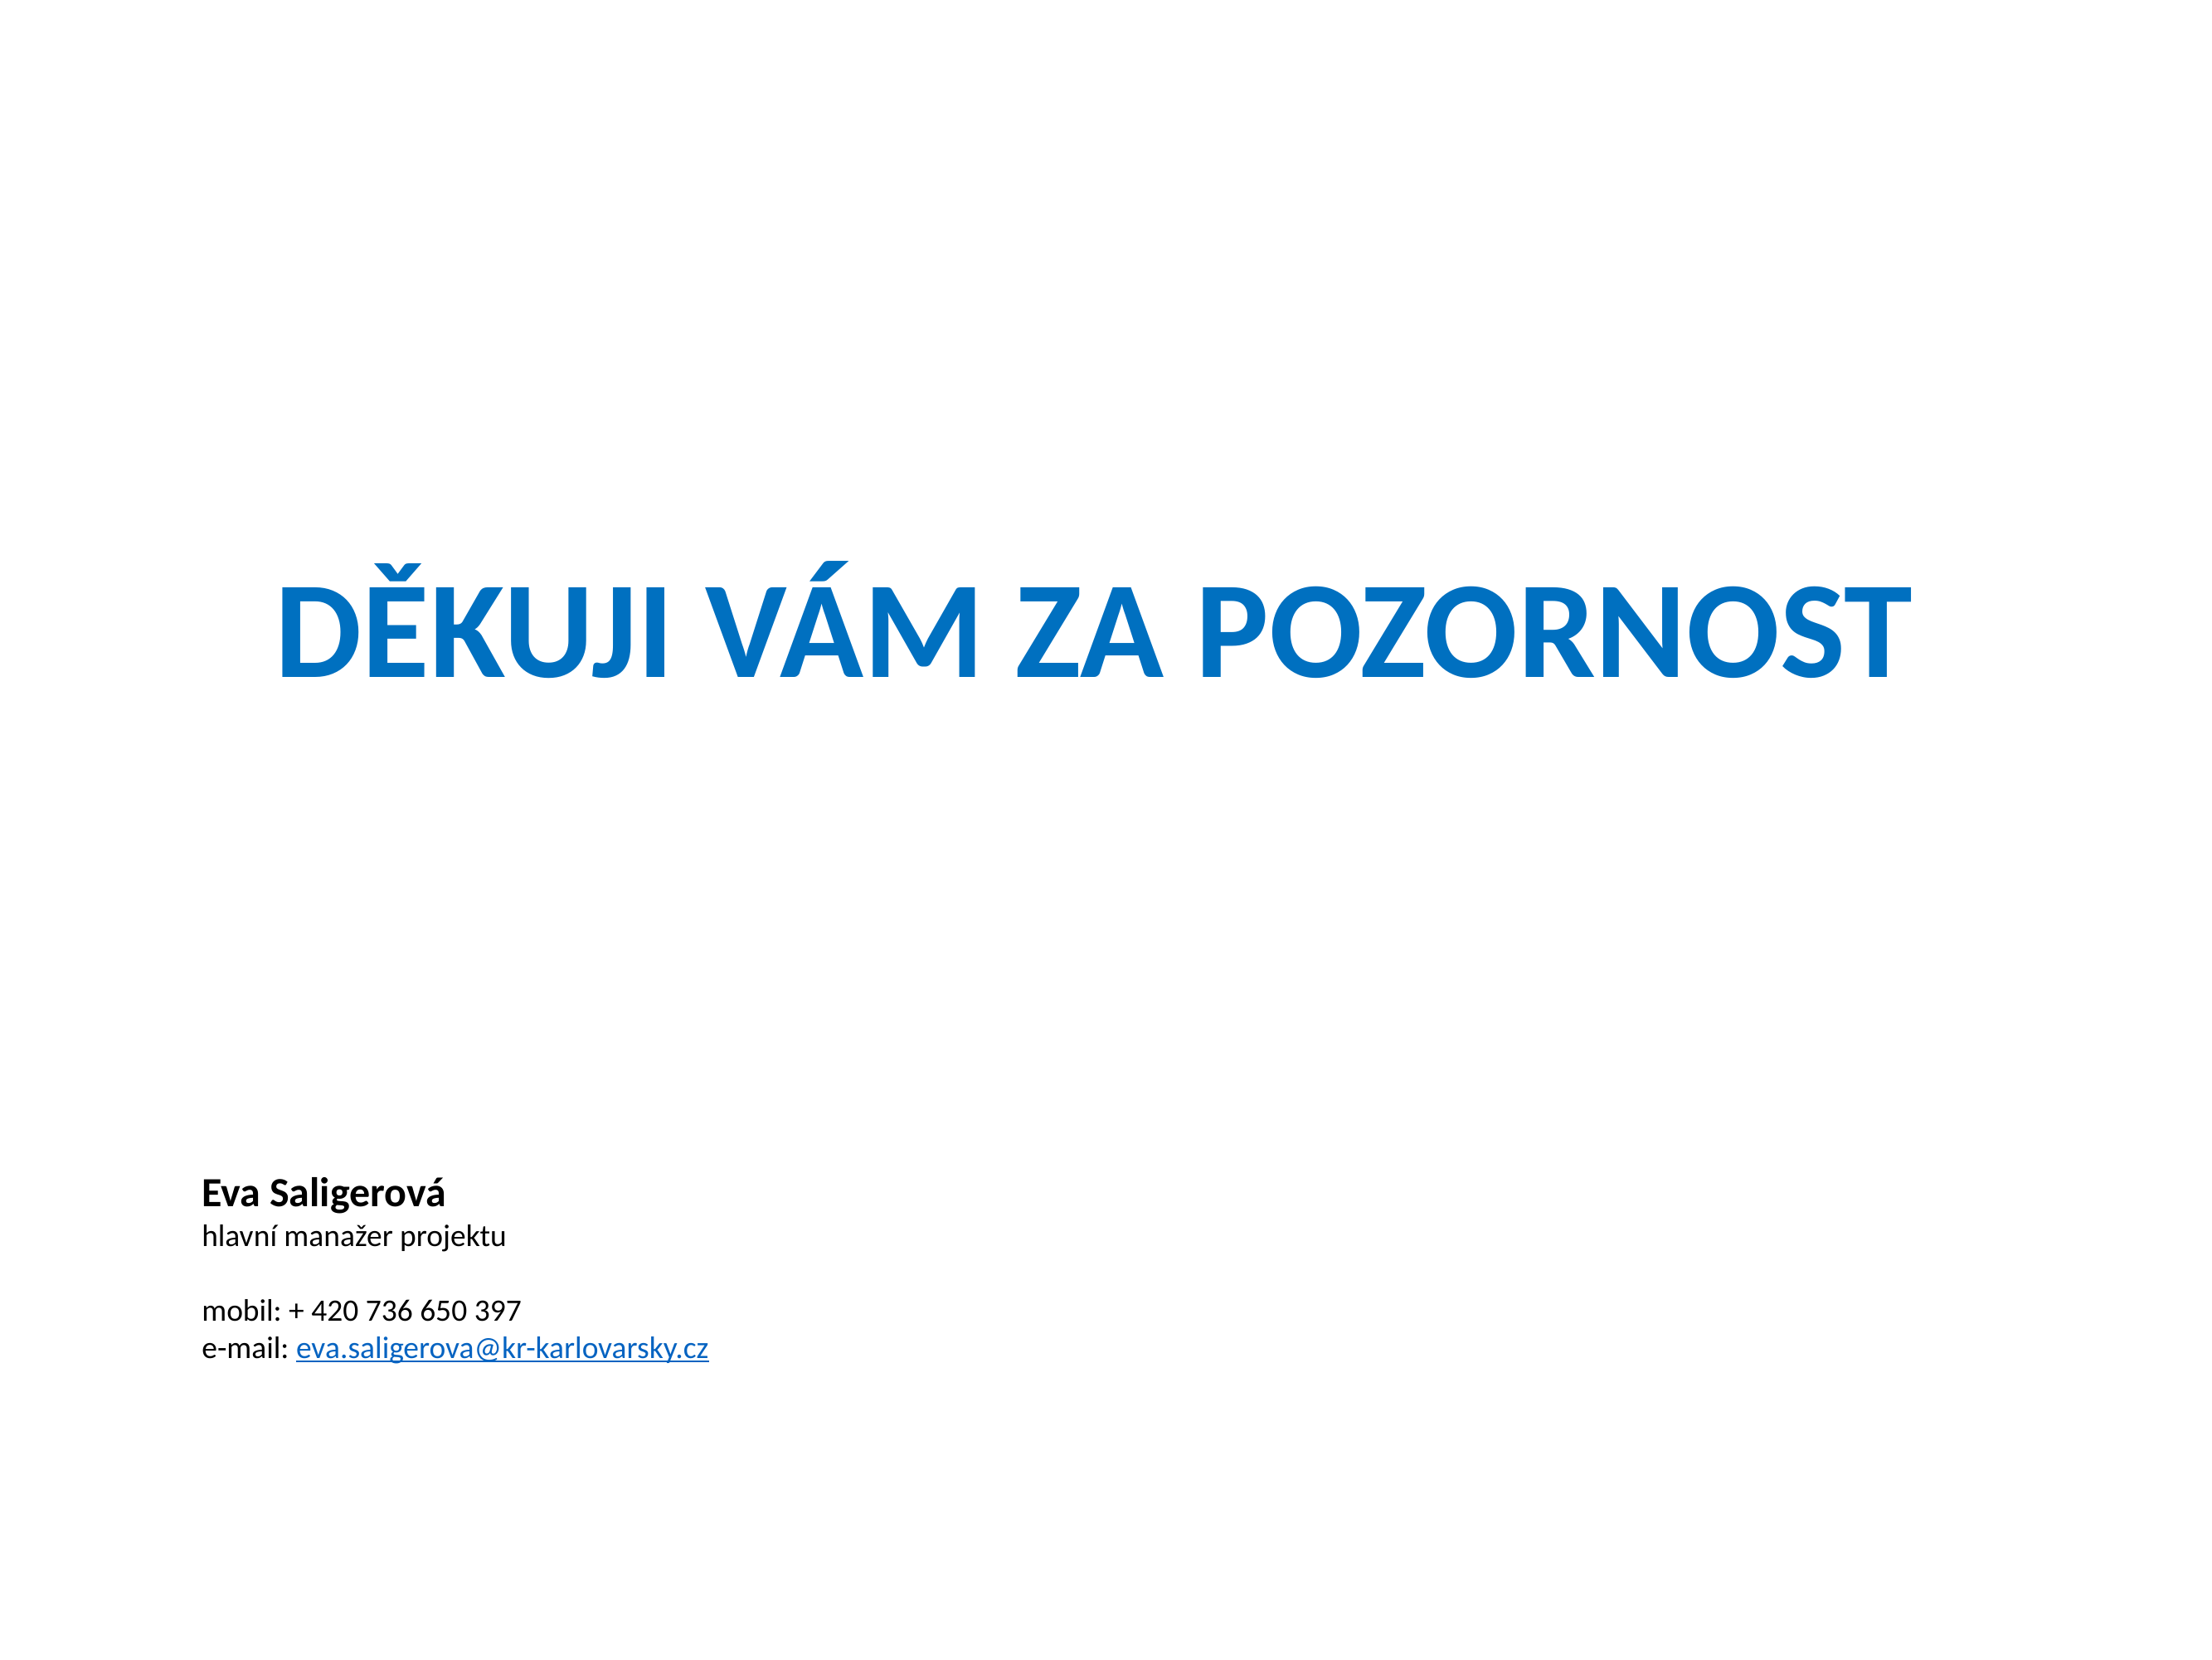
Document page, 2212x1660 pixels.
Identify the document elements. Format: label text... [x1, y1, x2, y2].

text_box DĚKUJI VÁM ZA POZORNOST Eva Saligerová hlavní manažer projektu mobil: + 420 736 650 397 e-mail: eva.saligerova@kr-karlovarsky.cz [189, 284, 1985, 1632]
